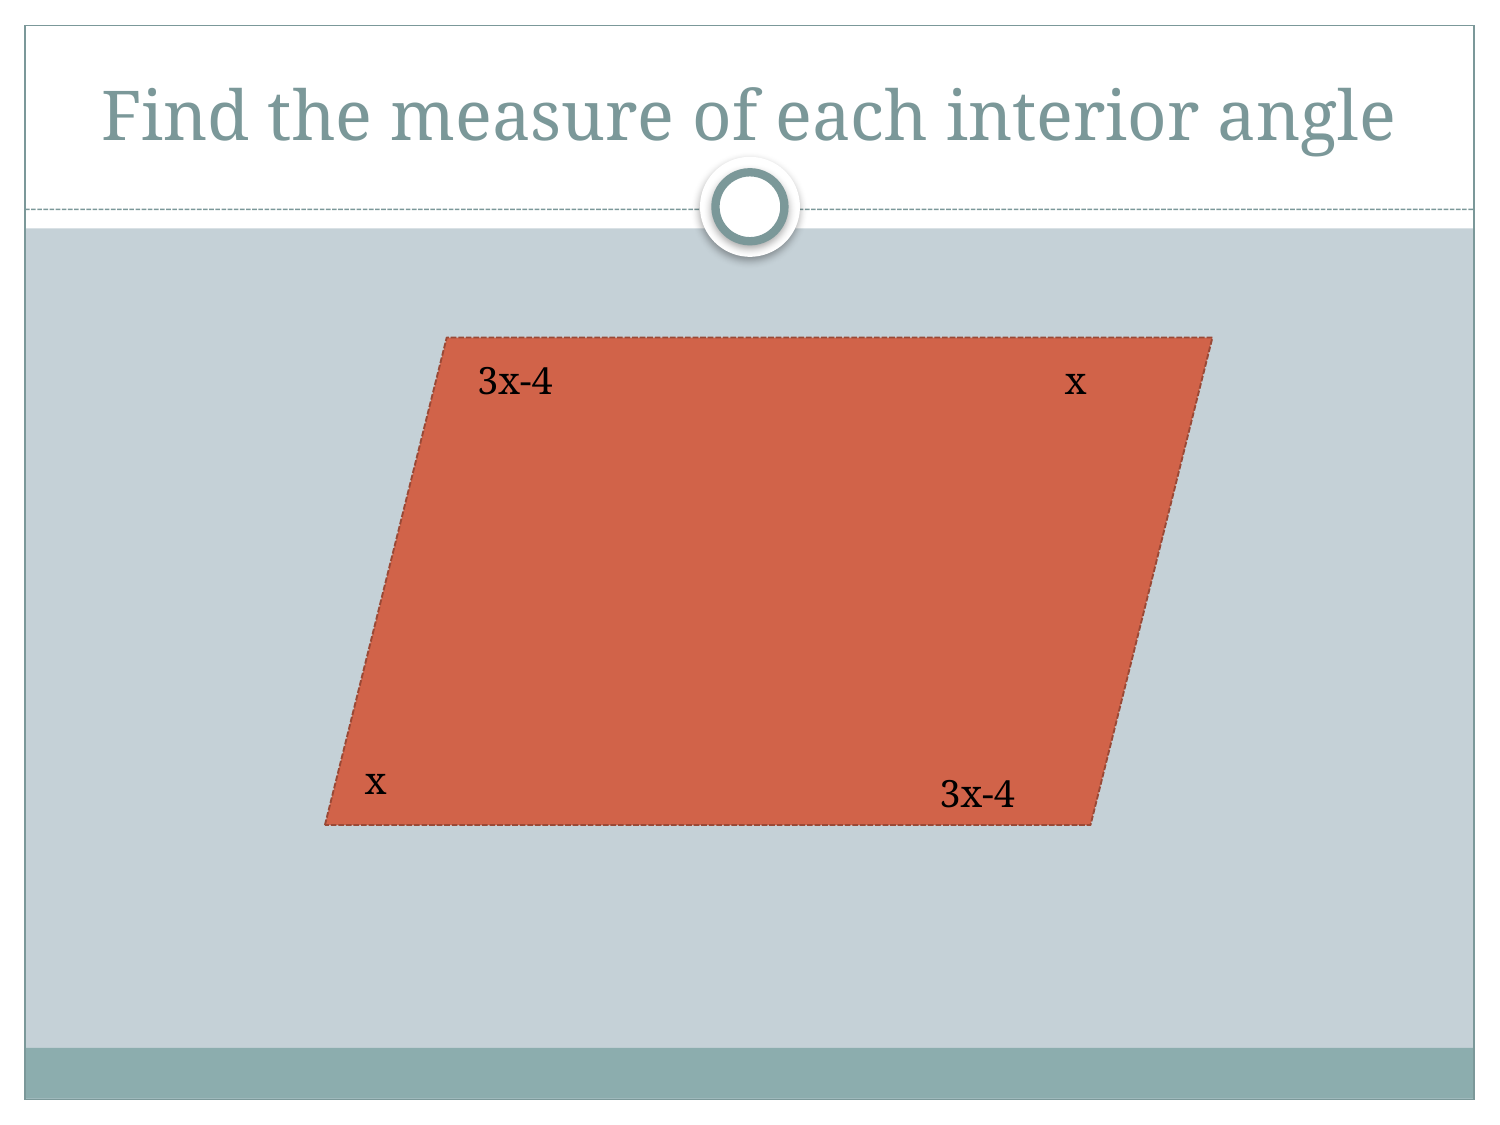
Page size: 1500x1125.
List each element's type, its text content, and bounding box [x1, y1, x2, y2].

title Find the measure of each interior angle [49, 37, 1450, 162]
text_box x [349, 749, 438, 810]
text_box 3x-4 [462, 349, 738, 410]
text_box [324, 336, 1213, 826]
text_box 3x-4 [924, 762, 1150, 823]
text_box x [1050, 349, 1175, 410]
